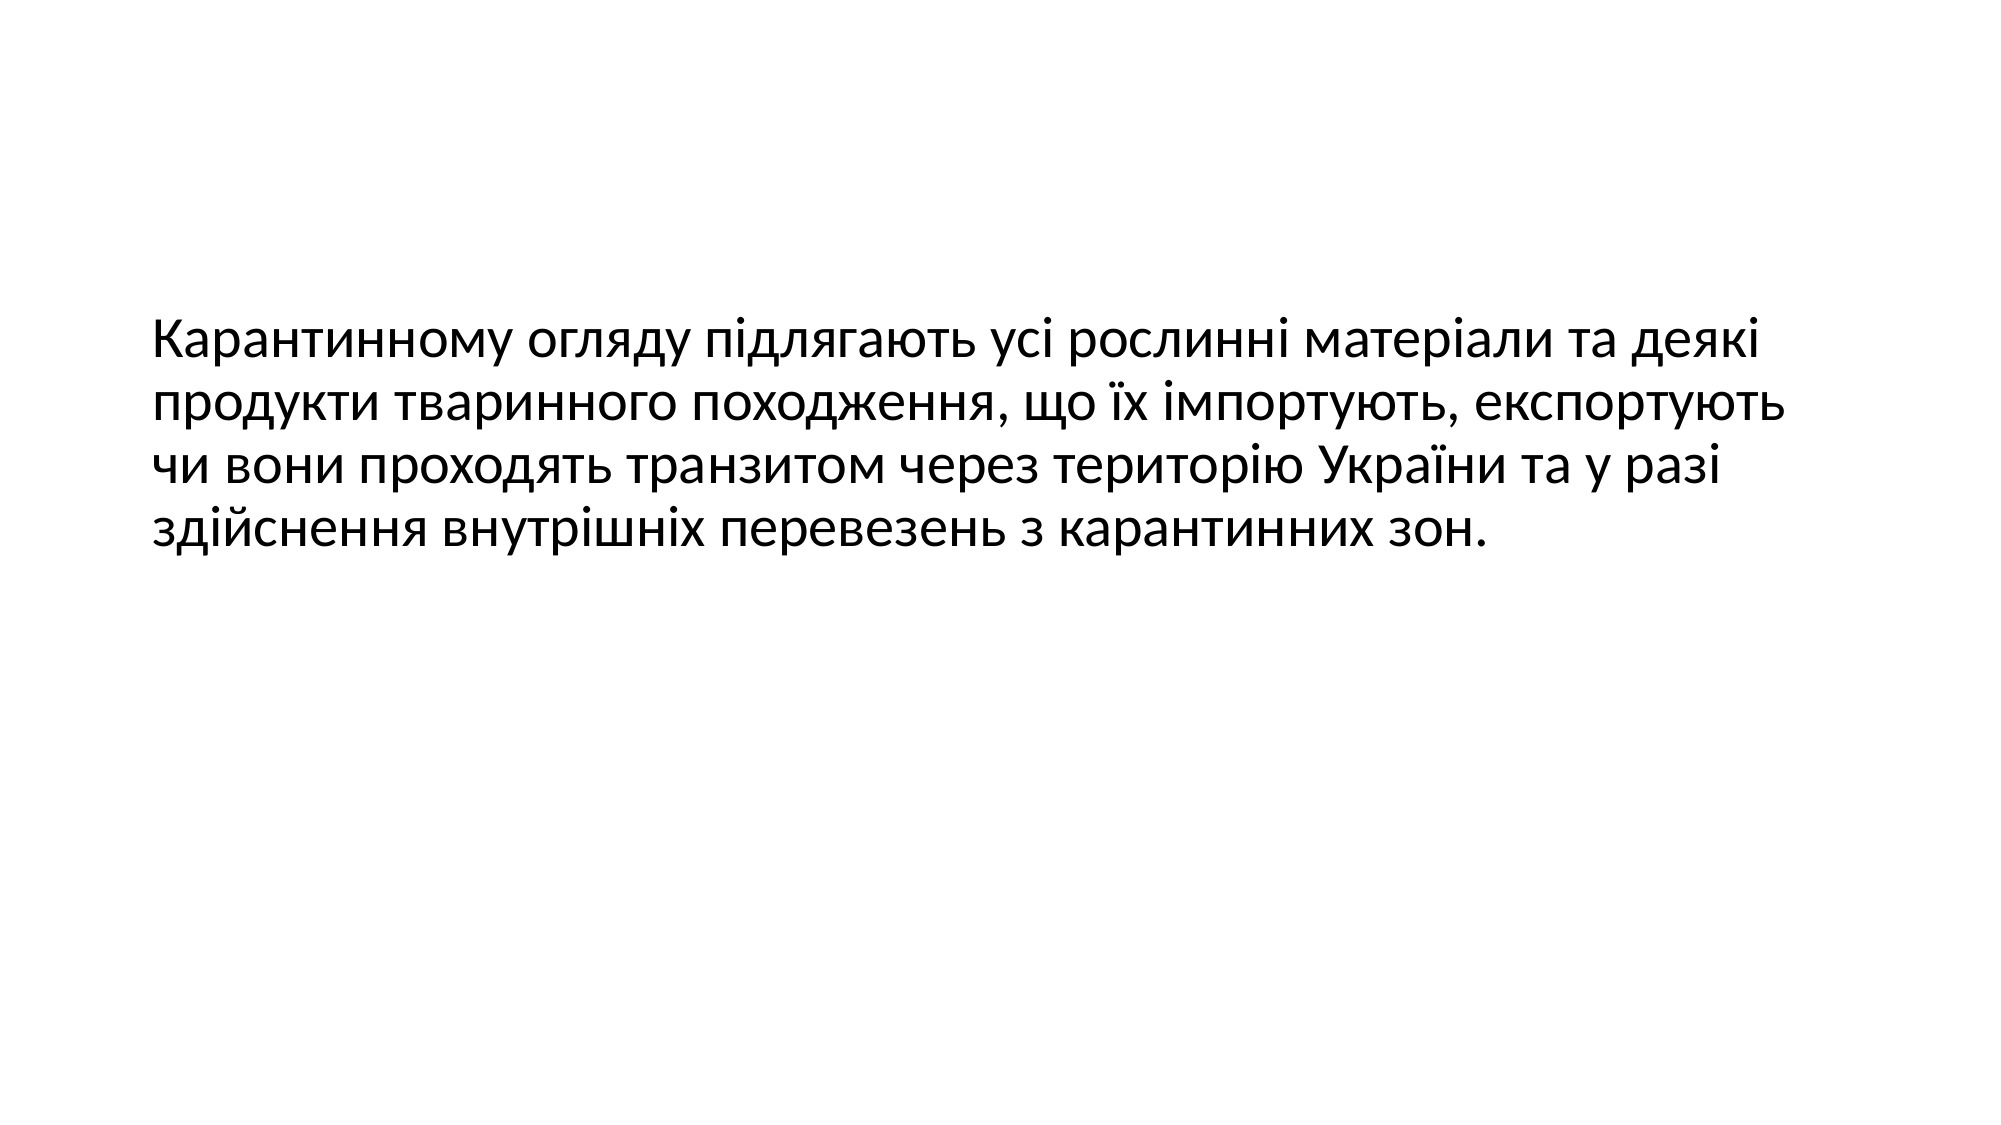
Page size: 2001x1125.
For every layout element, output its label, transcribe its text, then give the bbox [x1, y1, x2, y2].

list Карантинному огляду підлягають усі рослинні матеріали та деякі продукти тваринного походження, що їх імпортують, експортують чи вони проходять транзитом через територію України та у разі здійснення внутрішніх перевезень з карантинних зон. [137, 299, 1863, 1014]
